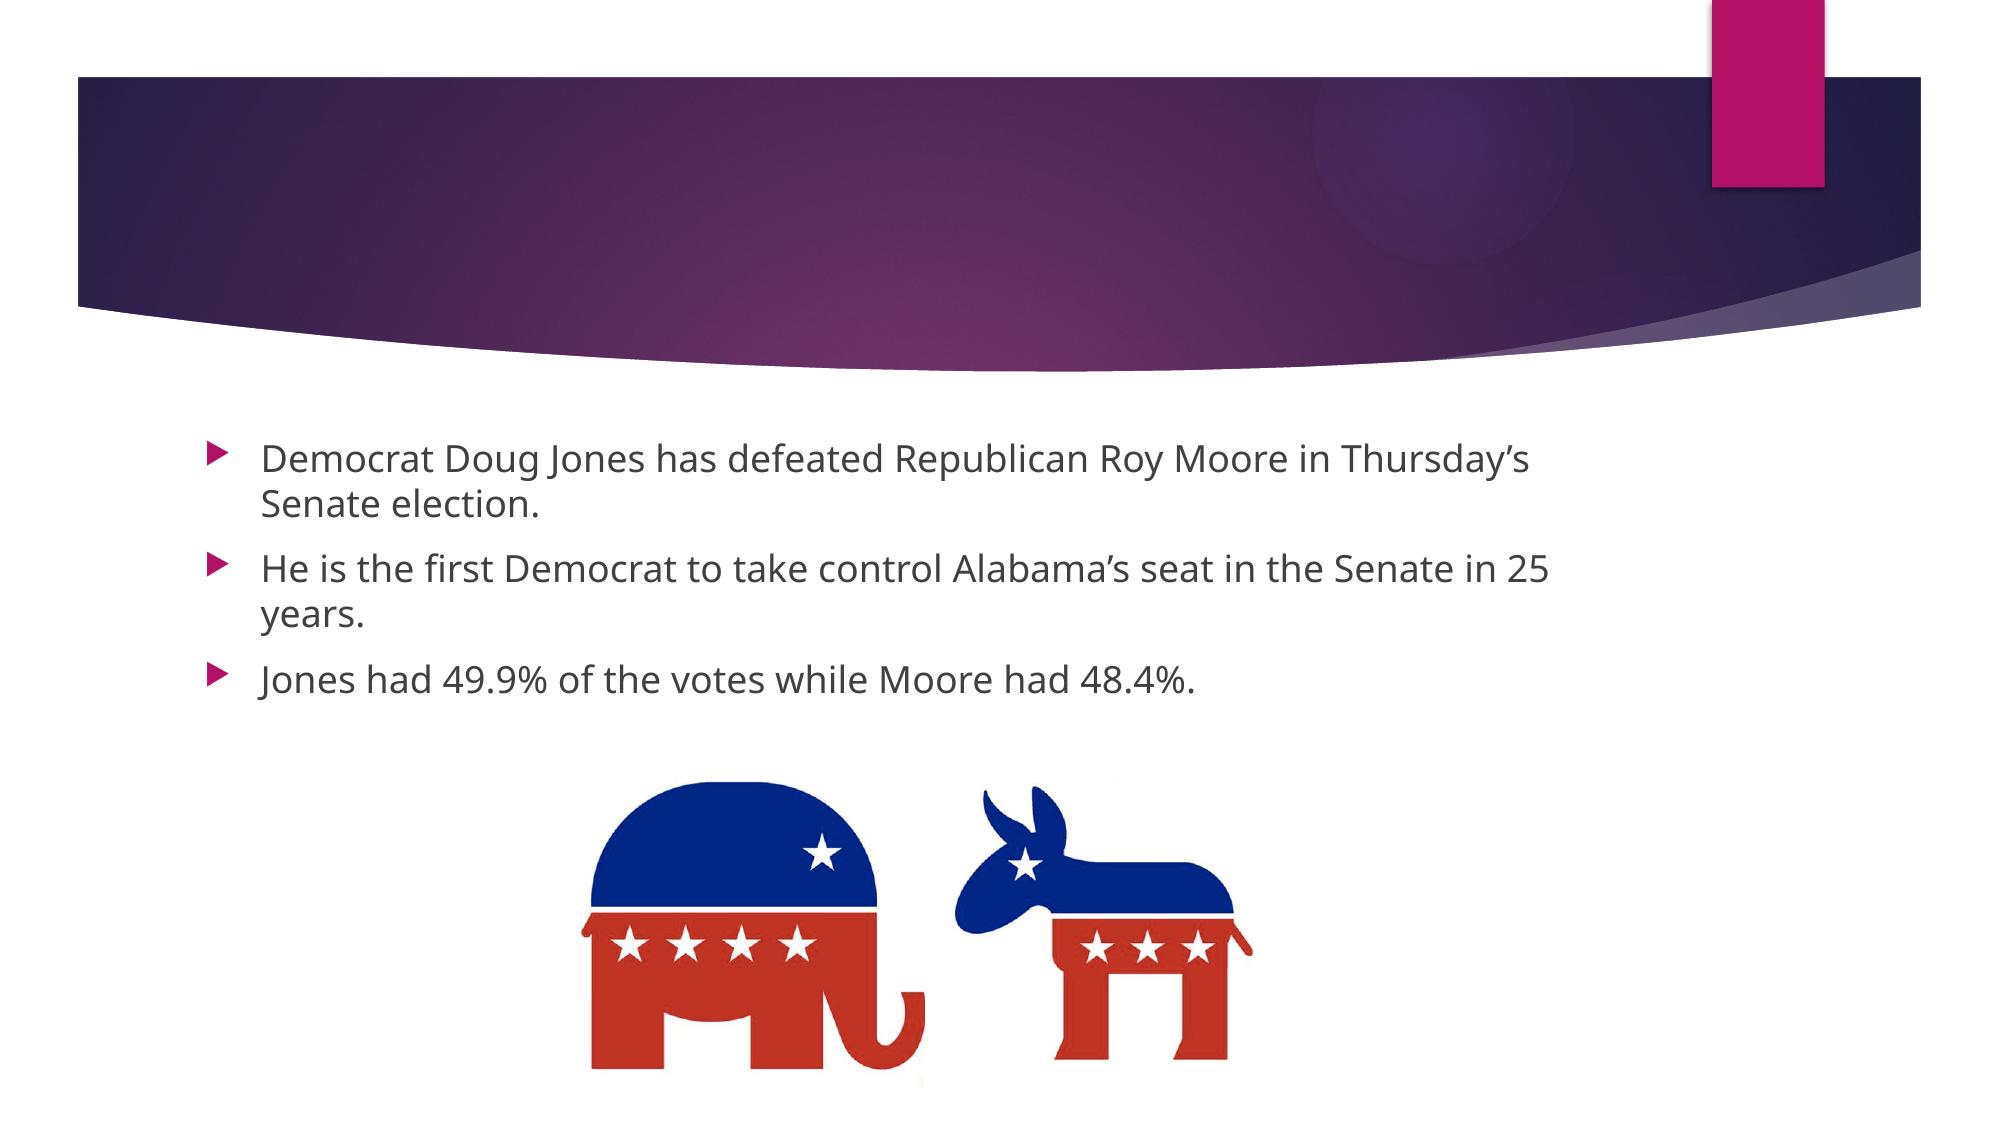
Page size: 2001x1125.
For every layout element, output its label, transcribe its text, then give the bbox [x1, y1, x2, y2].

list Democrat Doug Jones has defeated Republican Roy Moore in Thursday’s Senate election. He is the first Democrat to take control Alabama’s seat in the Senate in 25 years. Jones had 49.9% of the votes while Moore had 48.4%. [189, 427, 1638, 988]
picture [576, 770, 1253, 1088]
